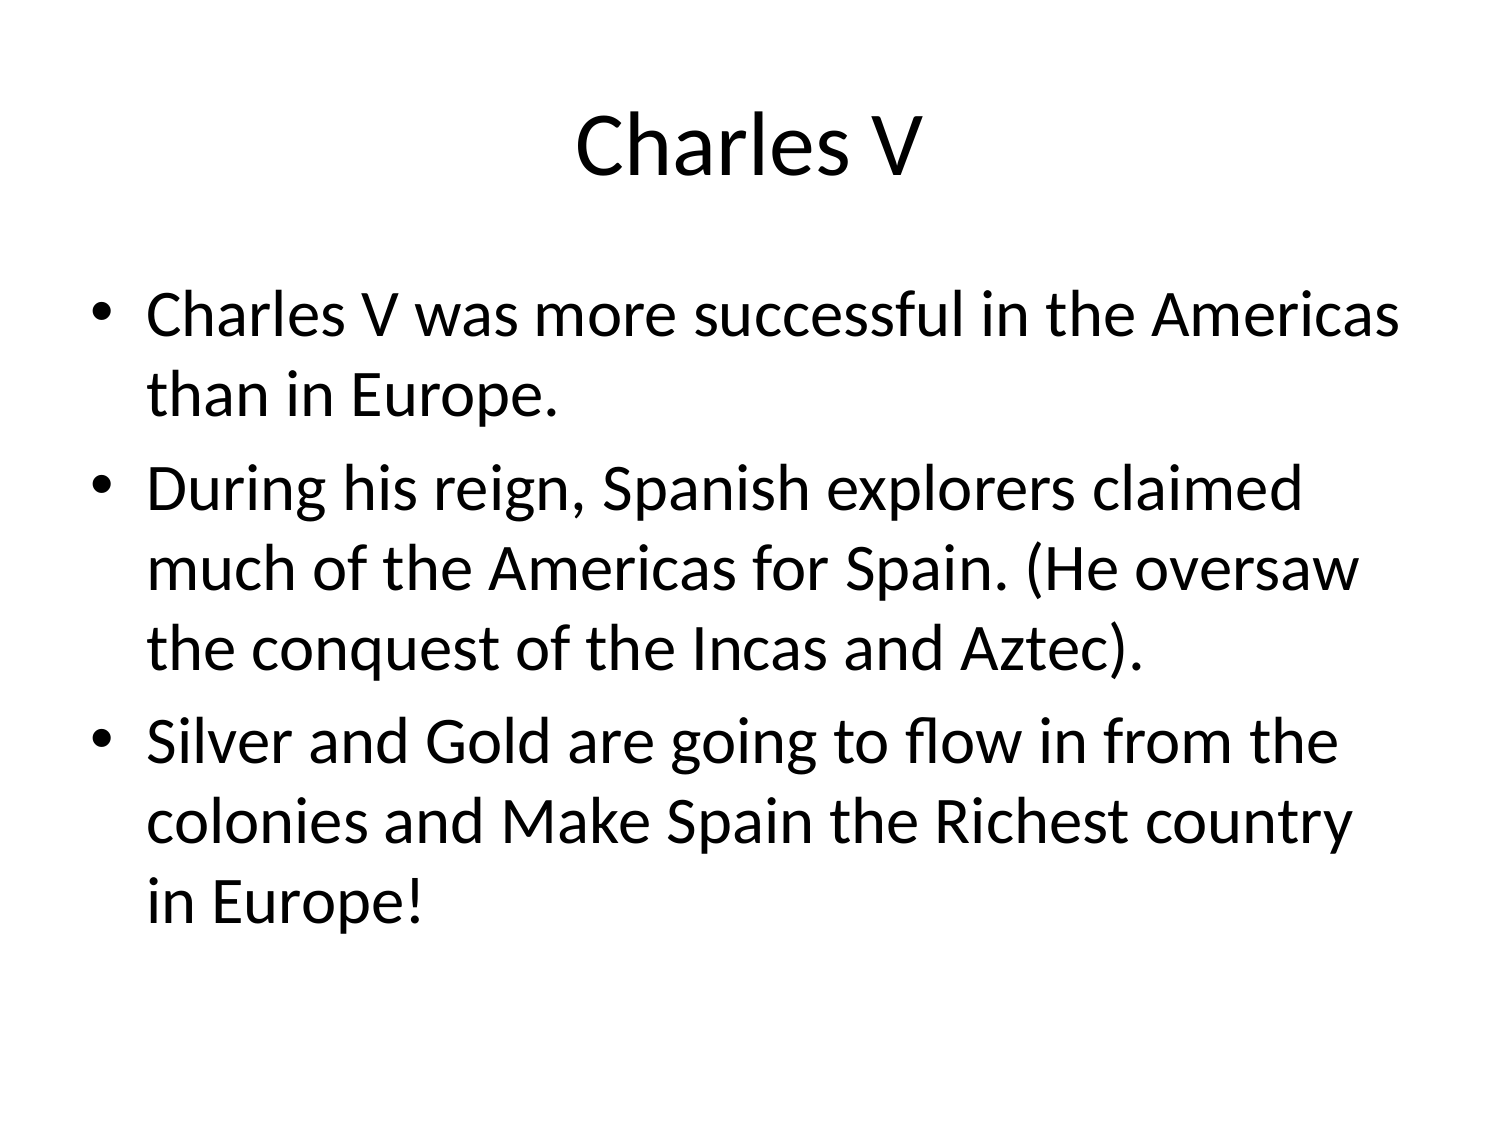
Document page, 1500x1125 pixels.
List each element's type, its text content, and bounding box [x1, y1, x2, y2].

title Charles V [75, 45, 1425, 233]
list Charles V was more successful in the Americas than in Europe. During his reign, Spanish explorers claimed much of the Americas for Spain. (He oversaw the conquest of the Incas and Aztec). Silver and Gold are going to flow in from the colonies and Make Spain the Richest country in Europe! [75, 262, 1425, 1005]
